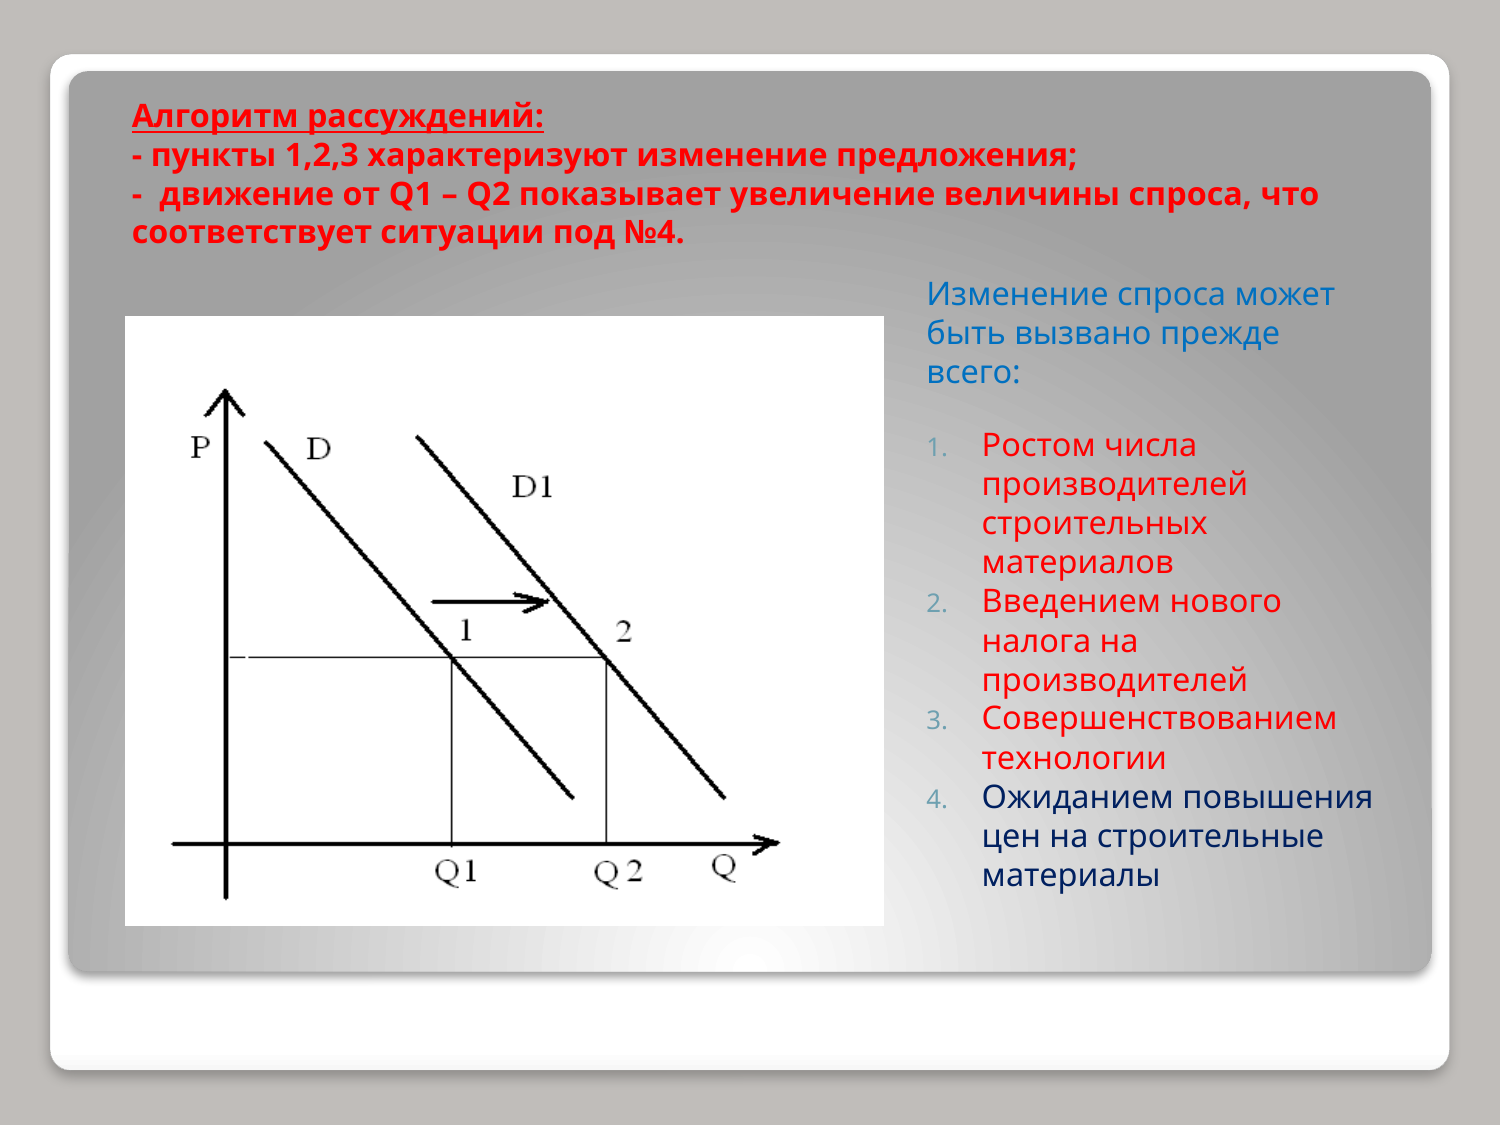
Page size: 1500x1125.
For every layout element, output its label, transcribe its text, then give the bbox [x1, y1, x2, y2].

list Изменение спроса может быть вызвано прежде всего: Ростом числа производителей строительных материалов Введением нового налога на производителей Совершенствованием технологии Ожиданием повышения цен на строительные материалы [908, 257, 1397, 928]
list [124, 316, 885, 927]
title Алгоритм рассуждений: - пункты 1,2,3 характеризуют изменение предложения; - движение от Q1 – Q2 показывает увеличение величины спроса, что соответствует ситуации под №4. [117, 87, 1397, 258]
